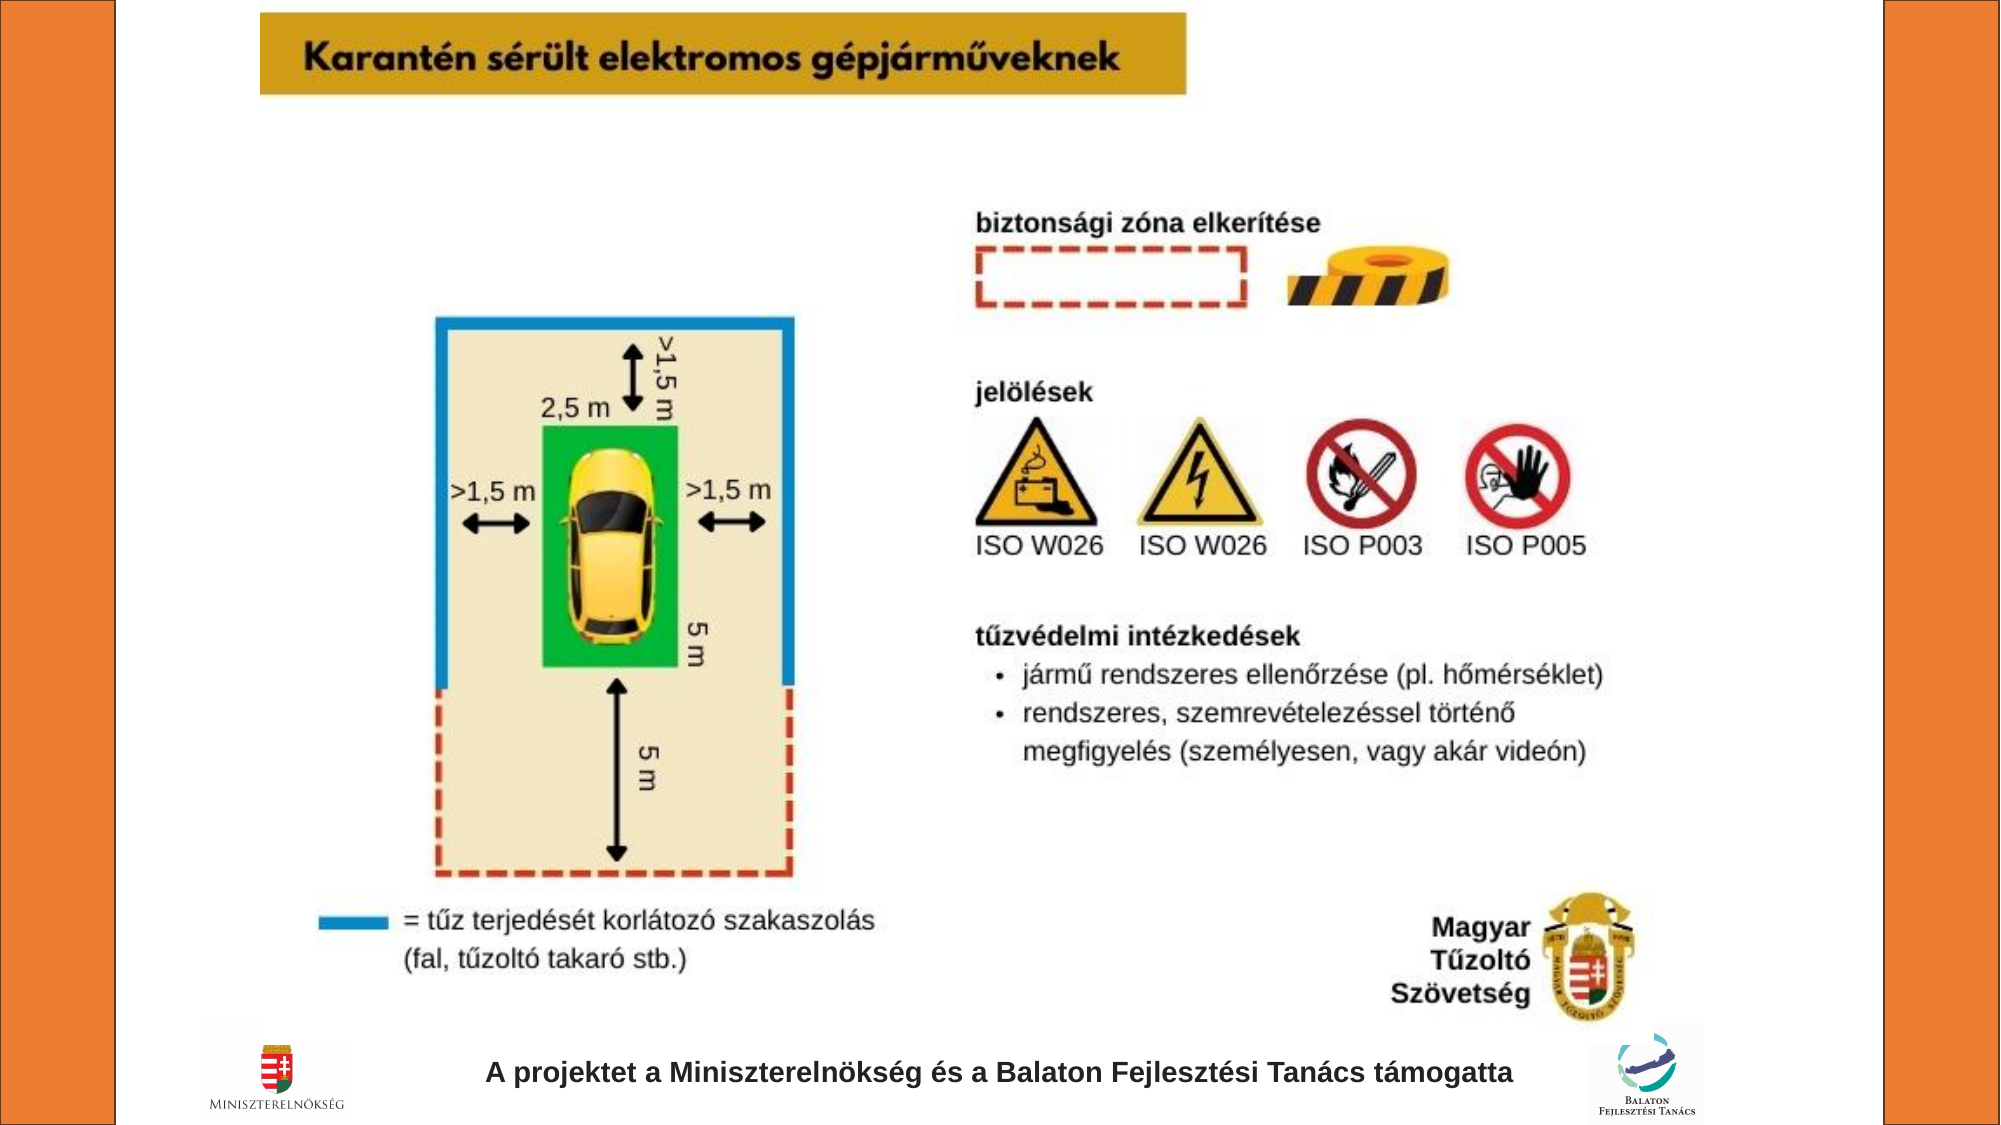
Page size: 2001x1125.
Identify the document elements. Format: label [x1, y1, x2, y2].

picture [201, 0, 1704, 1125]
